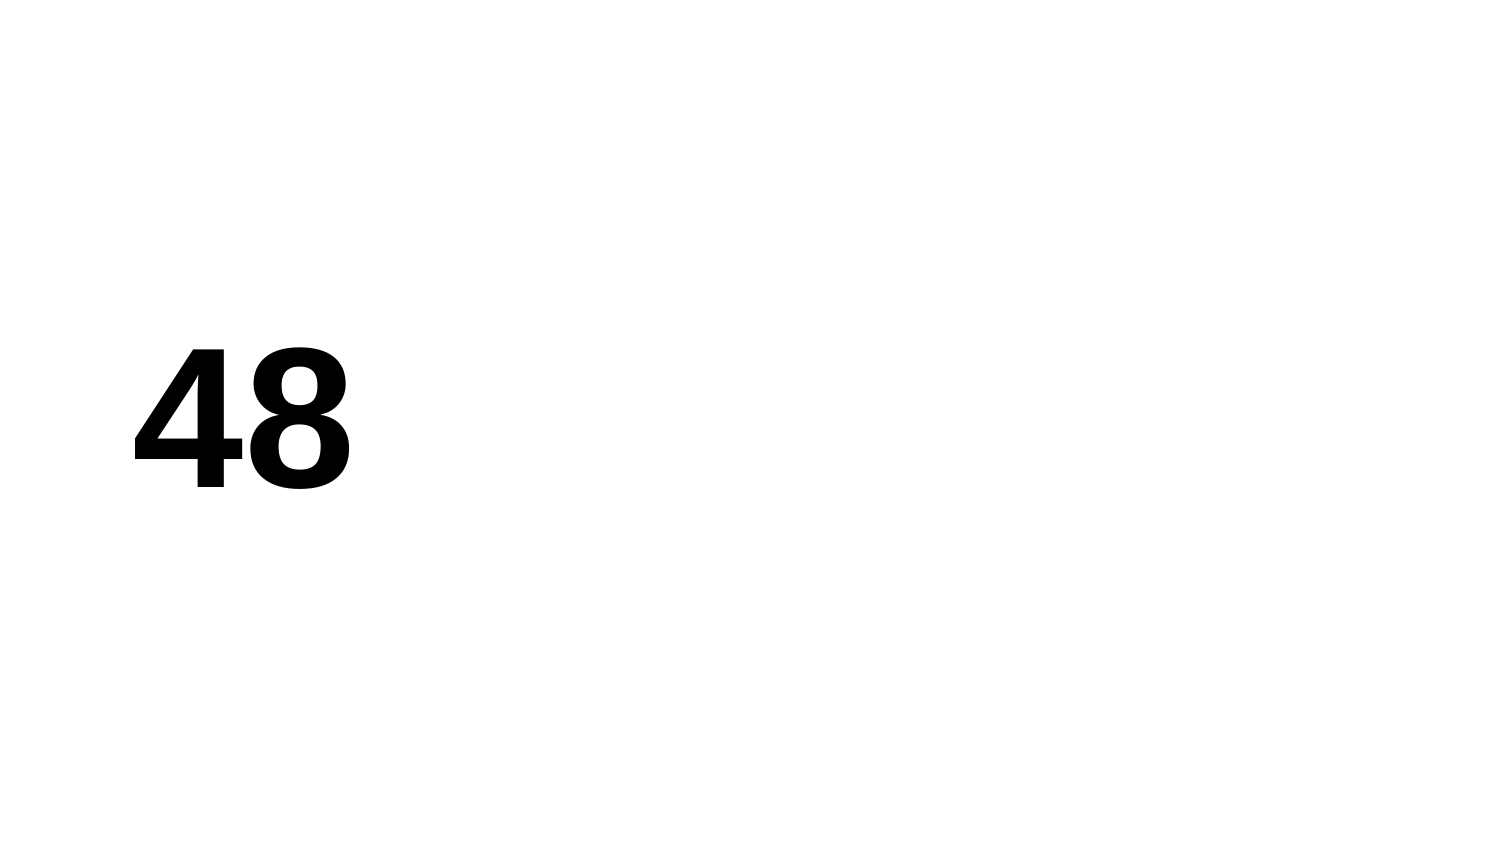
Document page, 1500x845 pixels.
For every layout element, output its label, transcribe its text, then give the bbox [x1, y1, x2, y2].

text_box 48 [132, 295, 969, 520]
